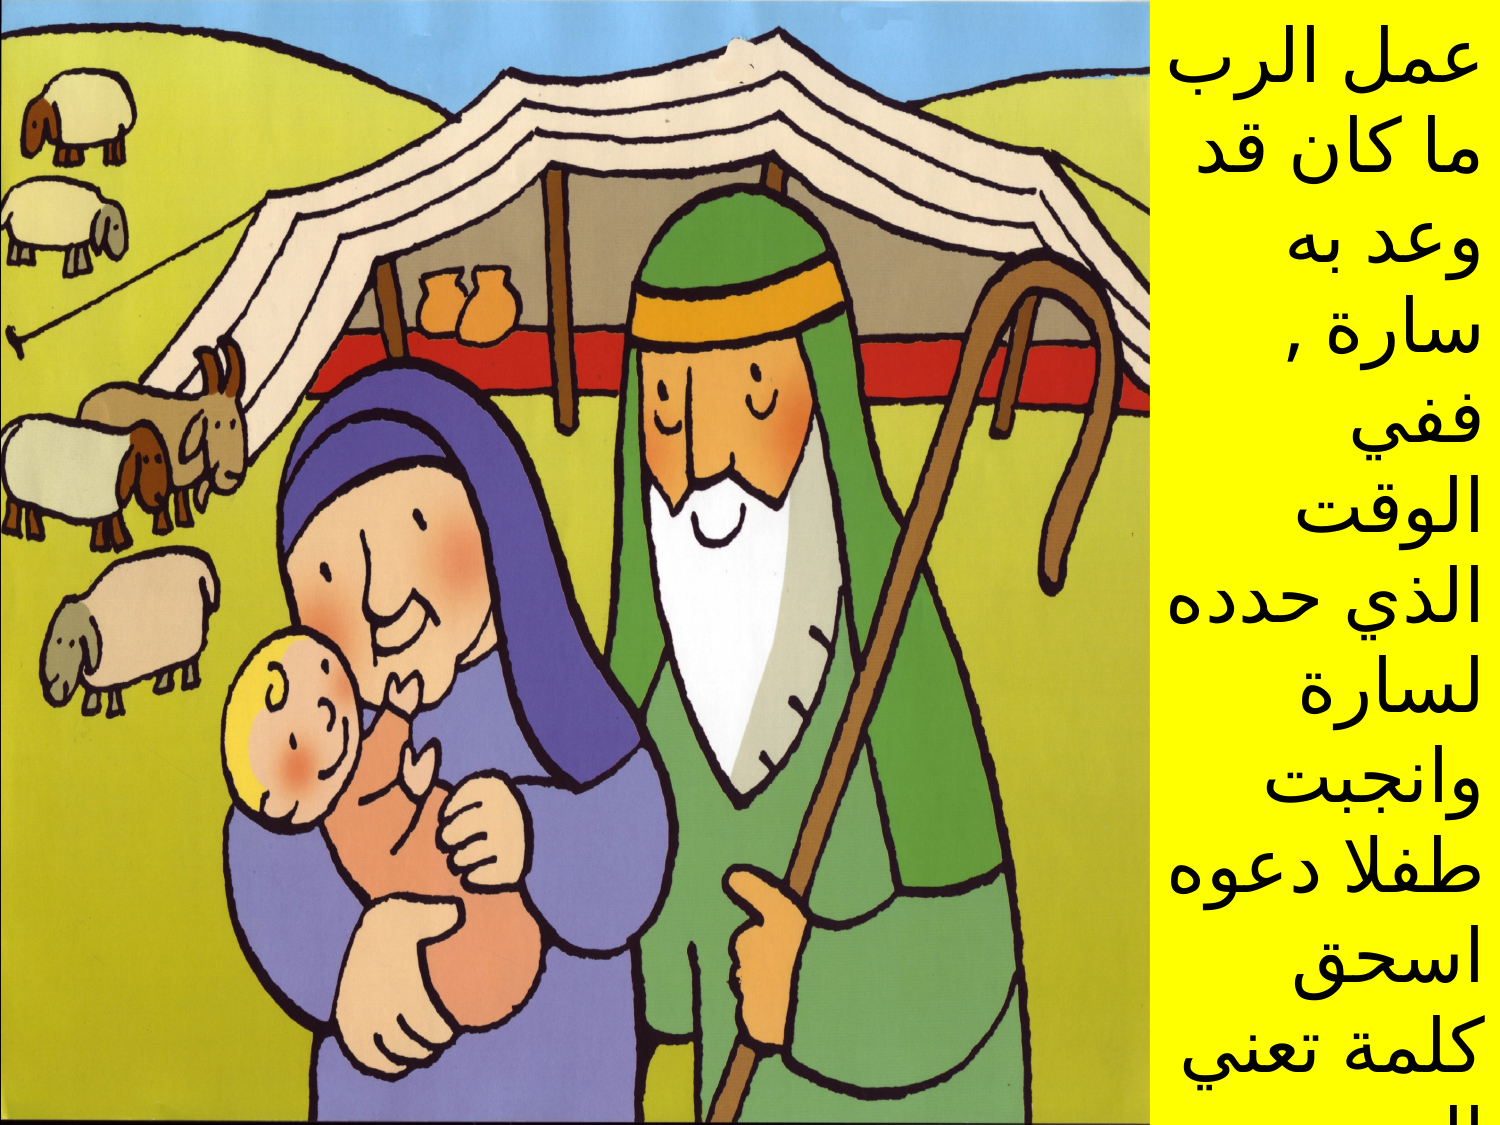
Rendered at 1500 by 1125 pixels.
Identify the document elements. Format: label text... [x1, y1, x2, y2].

picture [0, 0, 1151, 1125]
text_box عمل الرب ما كان قد وعد به سارة , ففي الوقت الذي حدده لسارة وانجبت طفلا دعوه اسحق كلمة تعني الرب أضحكني... [1152, 0, 1500, 1125]
